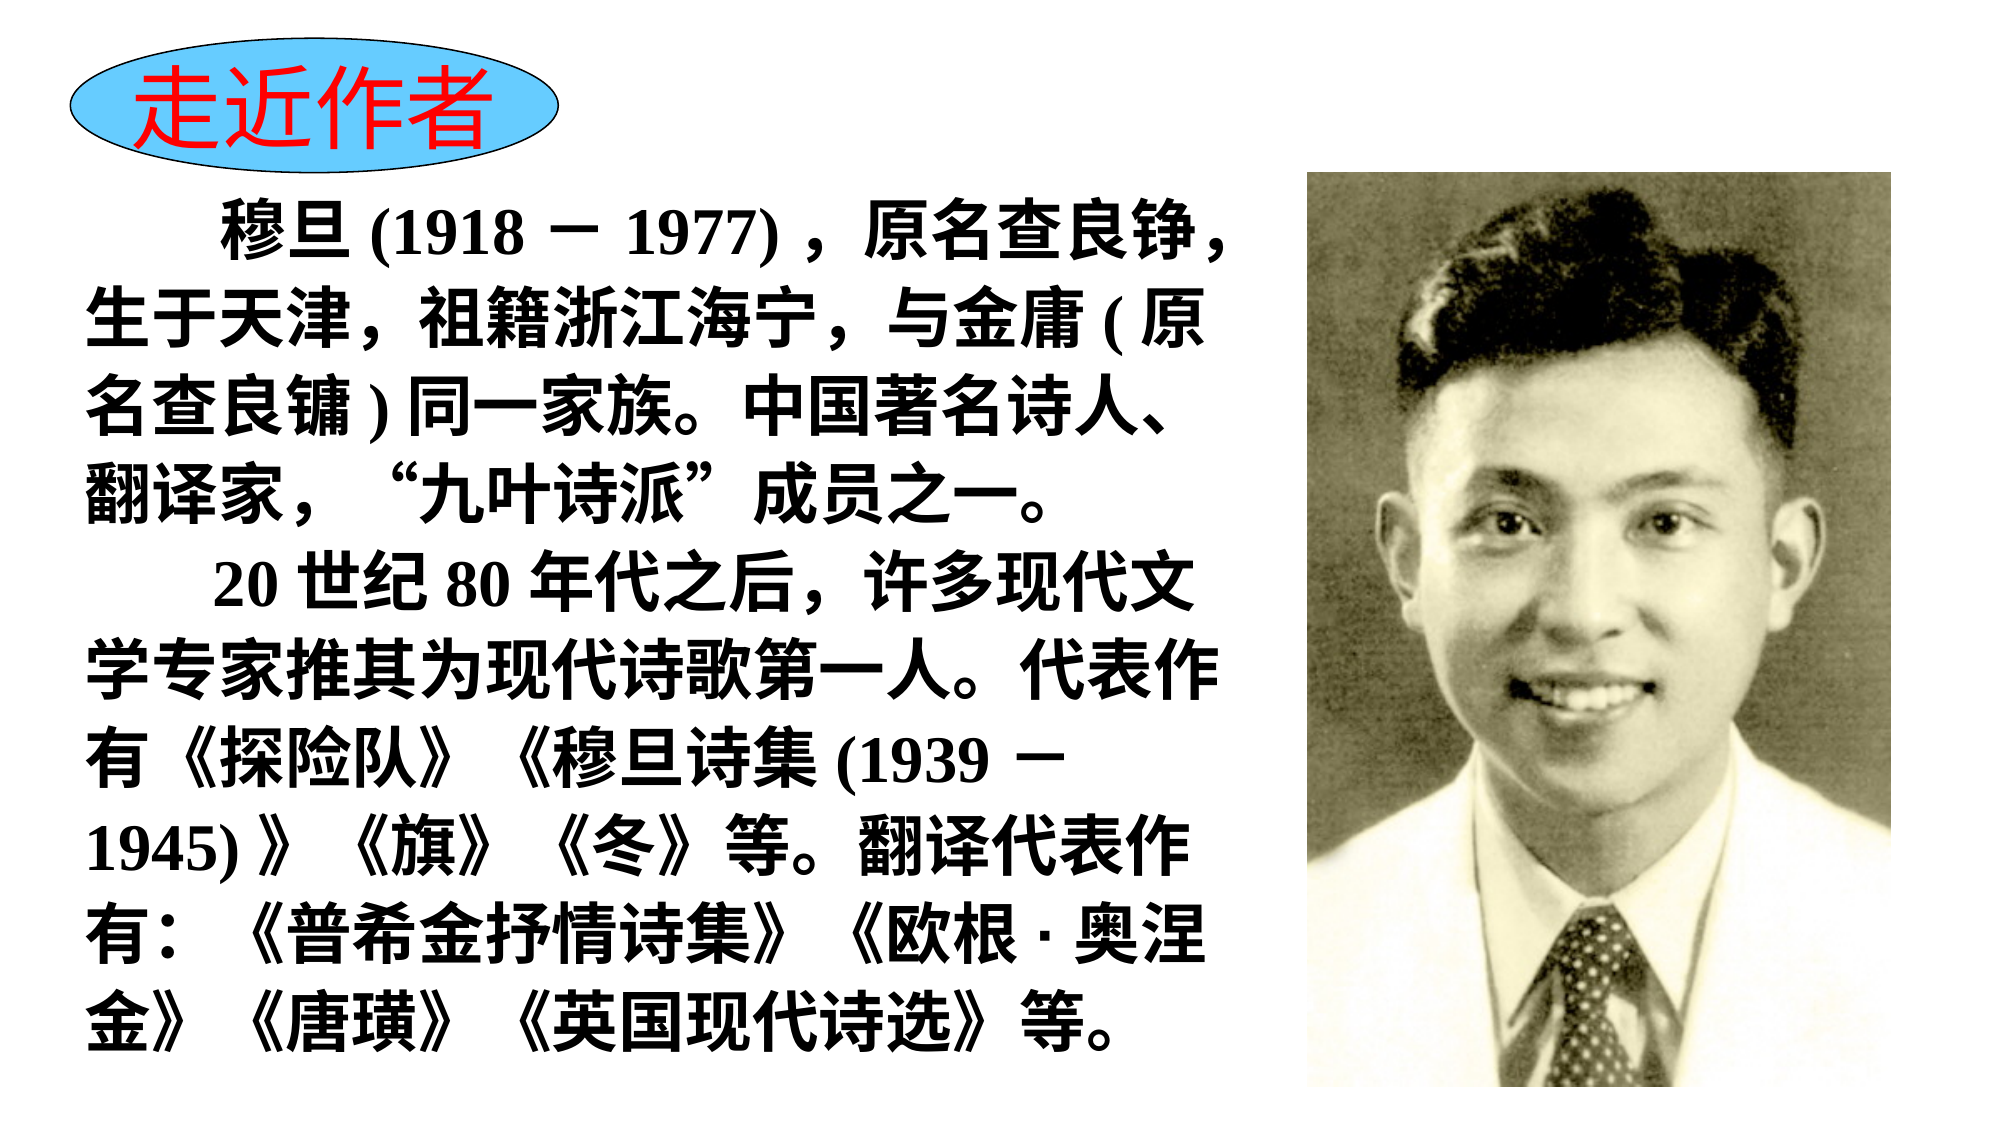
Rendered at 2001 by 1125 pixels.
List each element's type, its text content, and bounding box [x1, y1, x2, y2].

text_box 走近作者 [70, 38, 559, 172]
picture [1307, 172, 1891, 1087]
text_box 穆旦(1918－1977)，原名查良铮，生于天津，祖籍浙江海宁，与金庸(原名查良镛)同一家族。中国著名诗人、翻译家，“九叶诗派”成员之一。 20世纪80年代之后，许多现代文学专家推其为现代诗歌第一人。代表作有《探险队》《穆旦诗集(1939－1945)》《旗》《冬》等。翻译代表作有：《普希金抒情诗集》《欧根·奥涅金》《唐璜》《英国现代诗选》等。 [70, 172, 1256, 1067]
